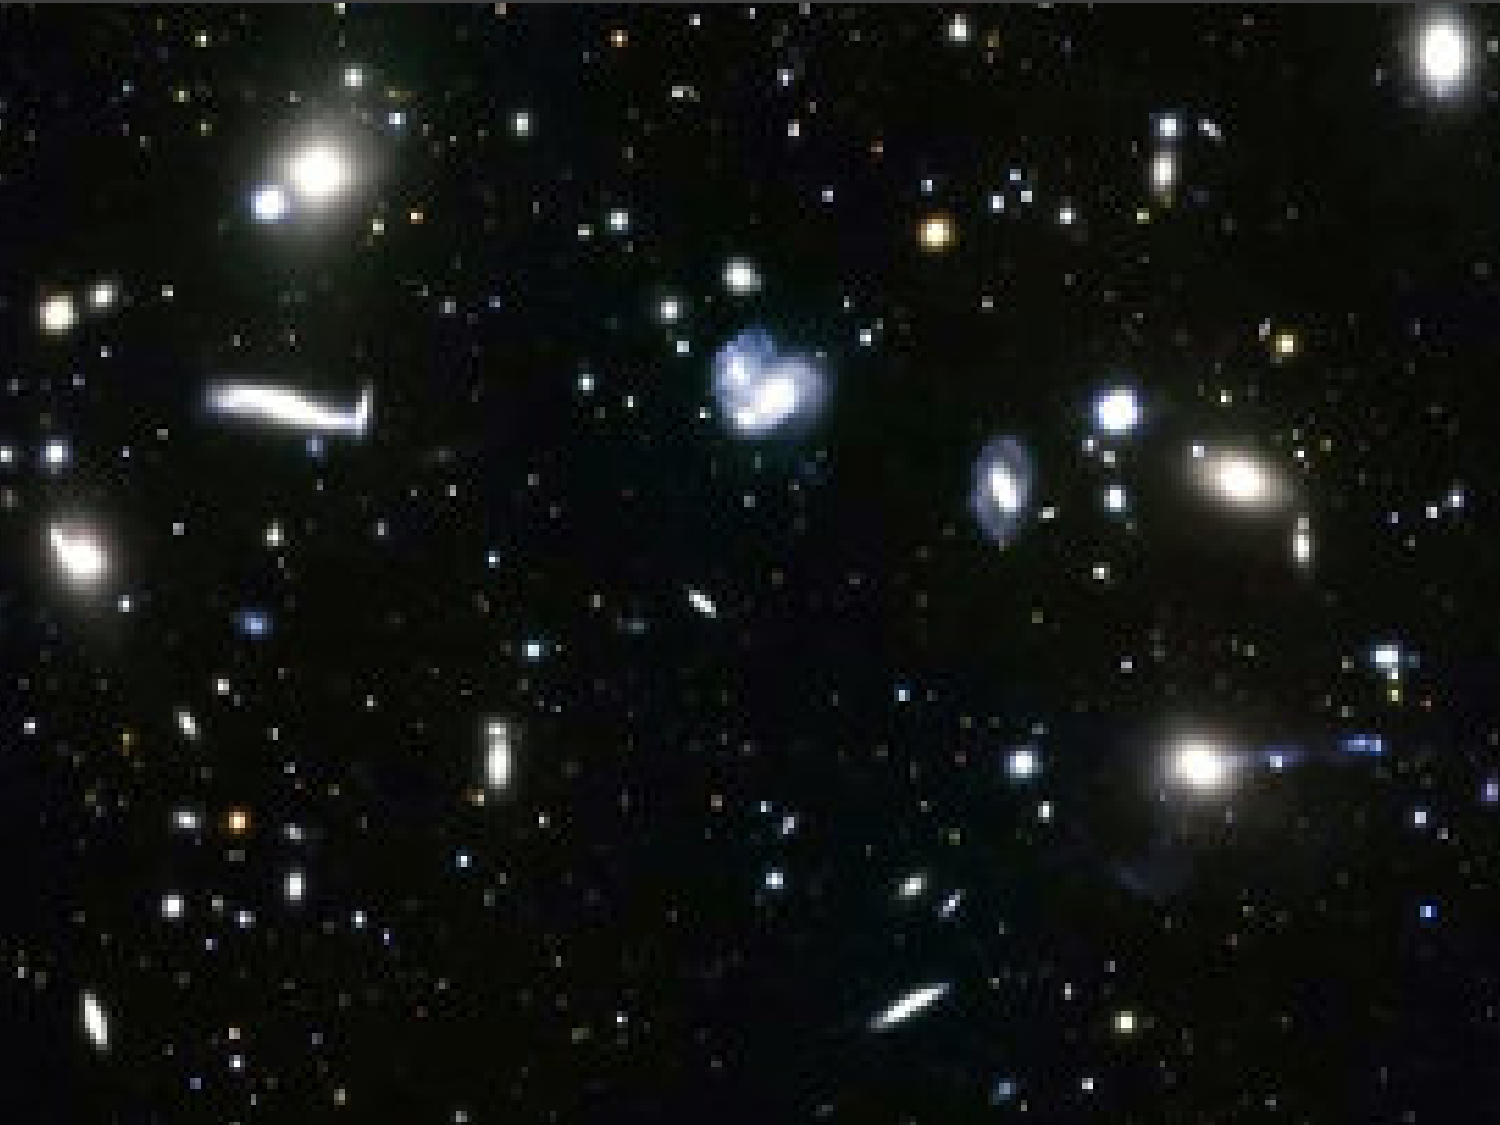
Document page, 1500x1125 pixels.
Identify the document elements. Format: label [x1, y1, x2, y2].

list [0, 2, 1500, 1125]
